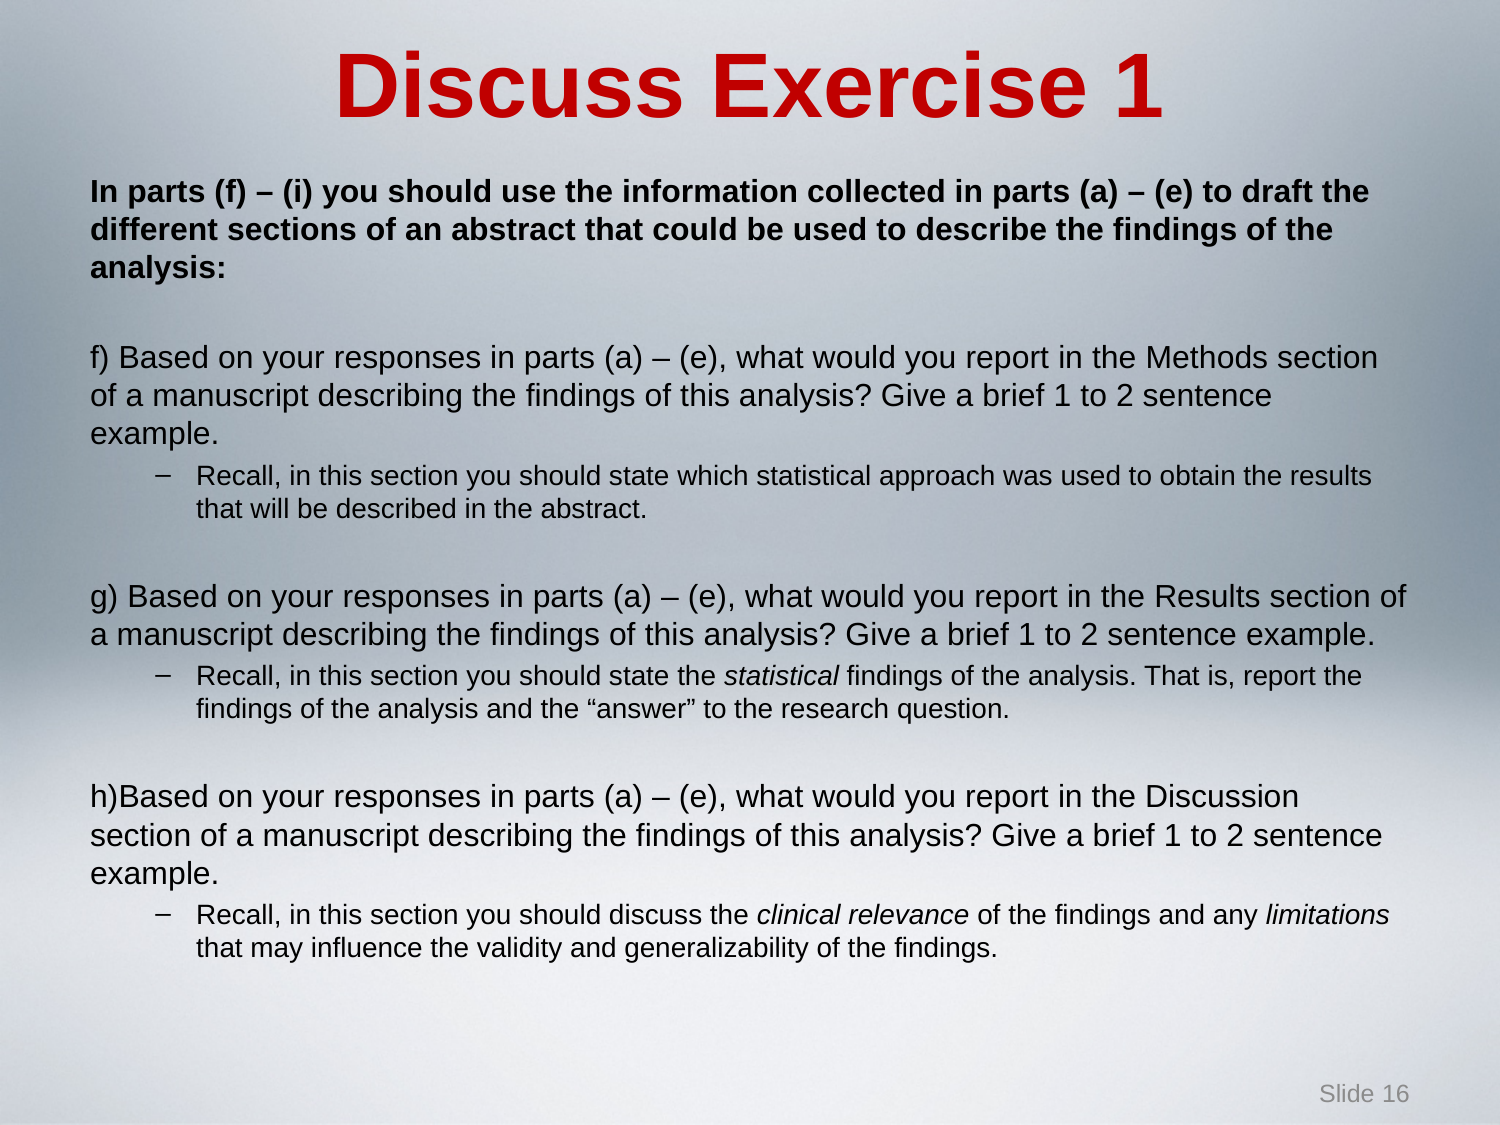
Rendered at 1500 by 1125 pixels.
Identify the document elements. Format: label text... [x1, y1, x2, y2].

picture [0, 0, 1500, 1125]
list In parts (f) – (i) you should use the information collected in parts (a) – (e) to draft the different sections of an abstract that could be used to describe the findings of the analysis: f) Based on your responses in parts (a) – (e), what would you report in the Methods section of a manuscript describing the findings of this analysis? Give a brief 1 to 2 sentence example. Recall, in this section you should state which statistical approach was used to obtain the results that will be described in the abstract. g) Based on your responses in parts (a) – (e), what would you report in the Results section of a manuscript describing the findings of this analysis? Give a brief 1 to 2 sentence example. Recall, in this section you should state the statistical findings of the analysis. That is, report the findings of the analysis and the “answer” to the research question. h)Based on your responses in parts (a) – (e), what would you report in the Discussion section of a manuscript describing the findings of this analysis? Give a brief 1 to 2 sentence example. Recall, in this section you should discuss the clinical relevance of the findings and any limitations that may influence the validity and generalizability of the findings. [75, 162, 1425, 1005]
title Discuss Exercise 1 [75, 12, 1425, 150]
slide_number Slide 16 [1074, 1062, 1425, 1123]
